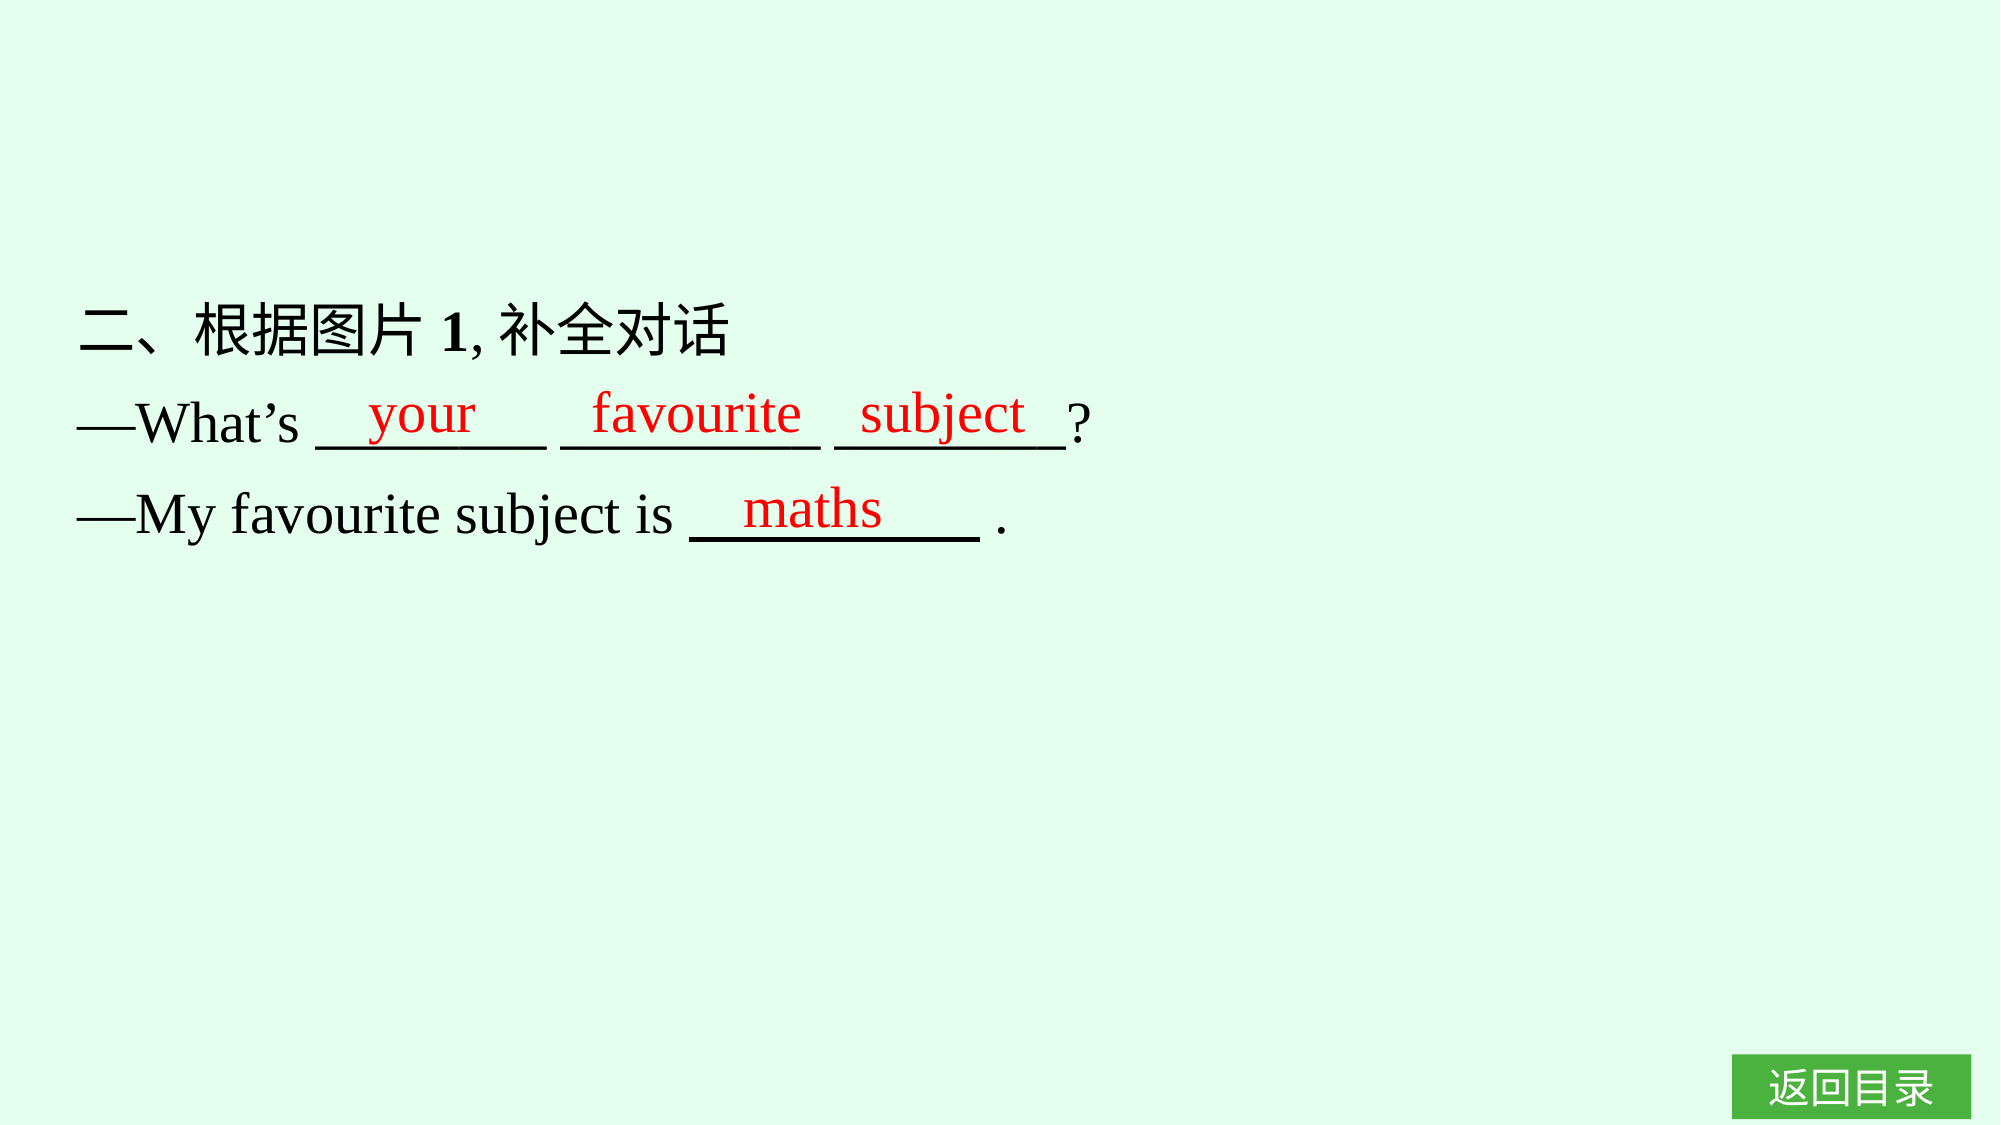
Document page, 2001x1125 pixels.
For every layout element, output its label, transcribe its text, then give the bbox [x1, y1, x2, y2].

text_box your favourite subject [354, 352, 1041, 452]
text_box maths [728, 447, 898, 547]
text_box 二、根据图片1,补全对话 —What’s ________ _________ ________? —My favourite subject is . [62, 264, 1938, 552]
